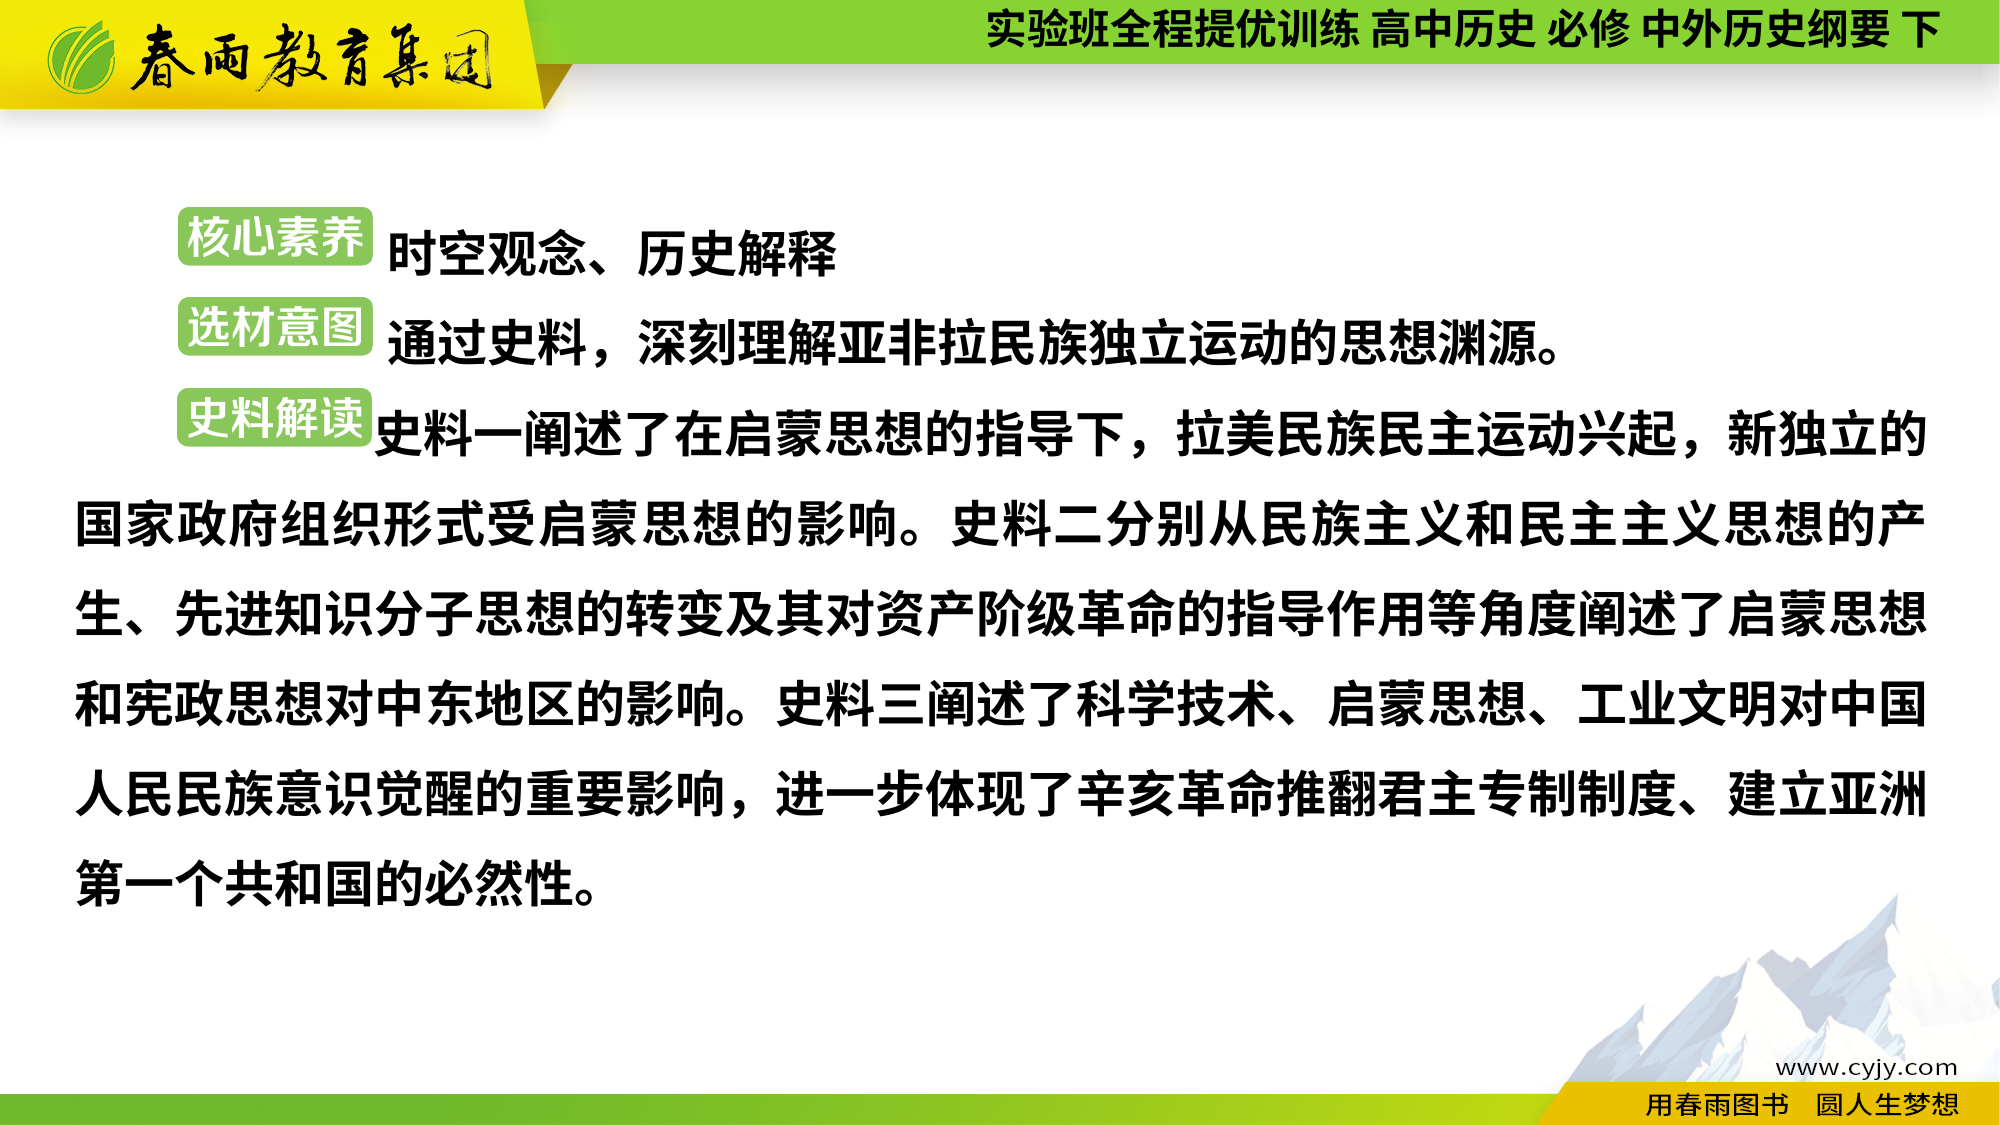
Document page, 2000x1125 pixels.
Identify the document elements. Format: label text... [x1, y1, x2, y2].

text_box 通过史料，深刻理解亚非拉民族独立运动的思想渊源。 [372, 279, 1944, 380]
picture [0, 0, 2000, 1125]
list 时空观念、历史解释 [372, 184, 1944, 279]
text_box 史料一阐述了在启蒙思想的指导下，拉美民族民主运动兴起，新独立的国家政府组织形式受启蒙思想的影响。史料二分别从民族主义和民主主义思想的产生、先进知识分子思想的转变及其对资产阶级革命的指导作用等角度阐述了启蒙思想和宪政思想对中东地区的影响。史料三阐述了科学技术、启蒙思想、工业文明对中国人民民族意识觉醒的重要影响，进一步体现了辛亥革命推翻君主专制制度、建立亚洲第一个共和国的必然性。 [59, 364, 1944, 920]
